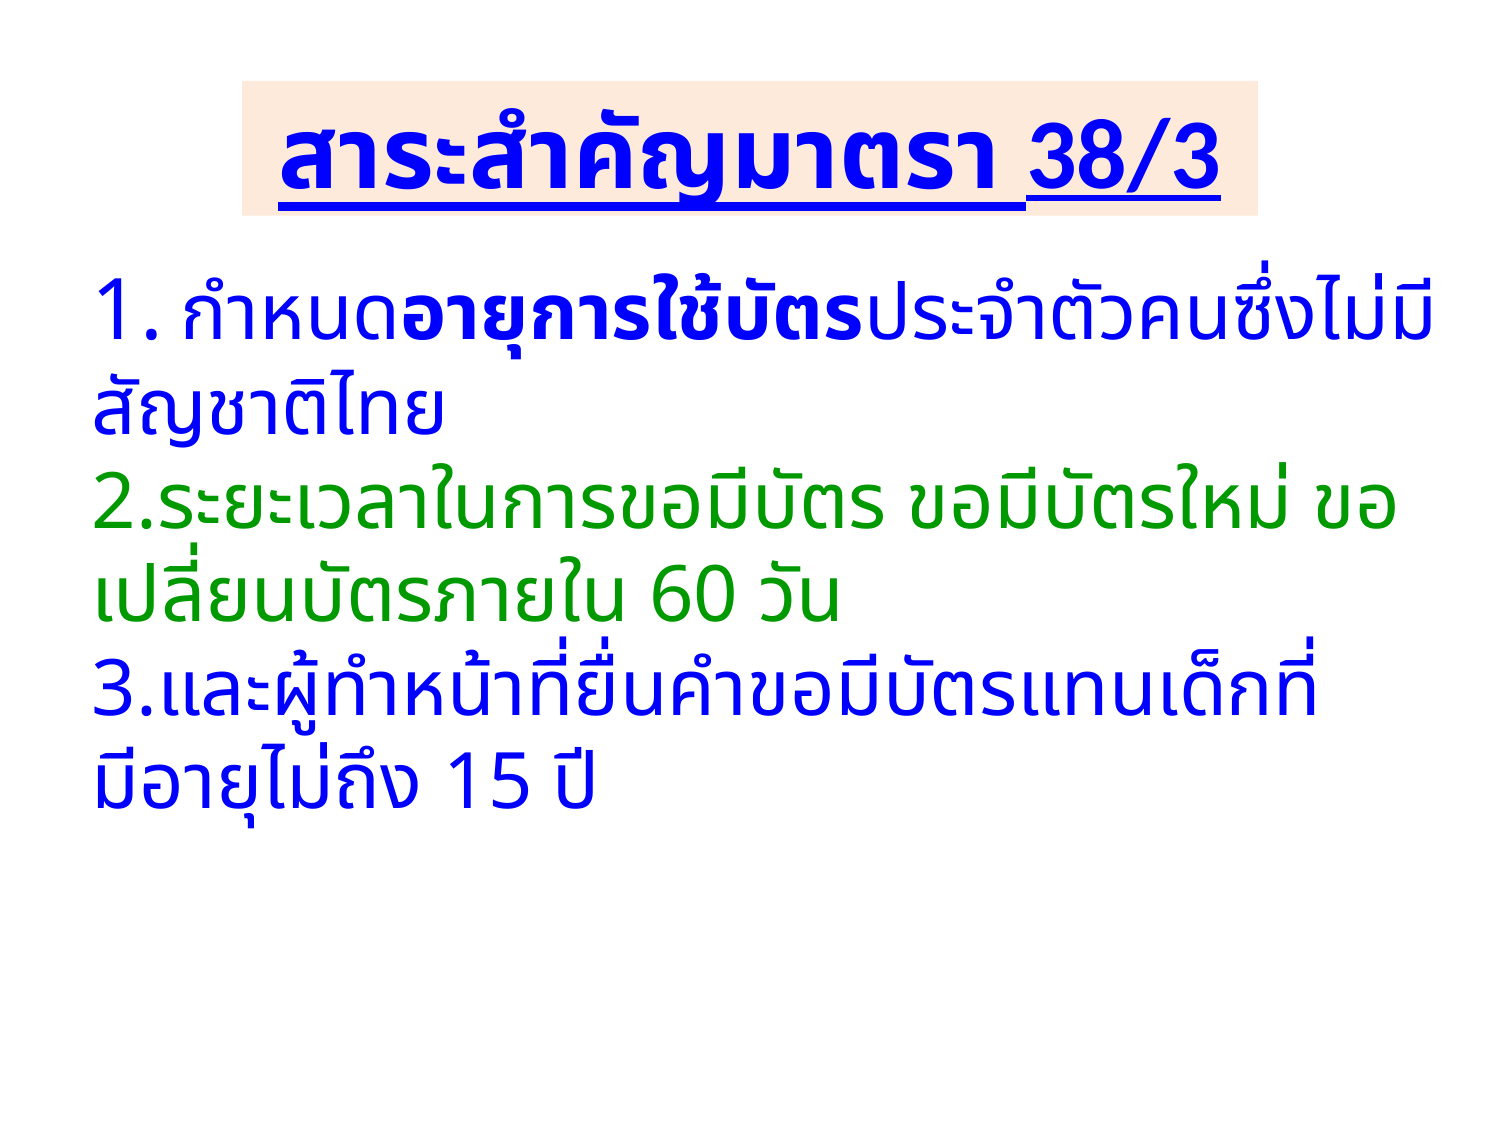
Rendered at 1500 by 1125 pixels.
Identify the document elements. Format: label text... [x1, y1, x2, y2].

text_box สาระสำคัญมาตรา 38/3 [242, 80, 1258, 216]
title 1. กำหนดอายุการใช้บัตรประจำตัวคนซึ่งไม่มีสัญชาติไทย 2.ระยะเวลาในการขอมีบัตร ขอมีบัตรใหม่ ขอเปลี่ยนบัตรภายใน 60 วัน 3.และผู้ทำหน้าที่ยื่นคำขอมีบัตรแทนเด็กที่มีอายุไม่ถึง 15 ปี [76, 243, 1459, 938]
